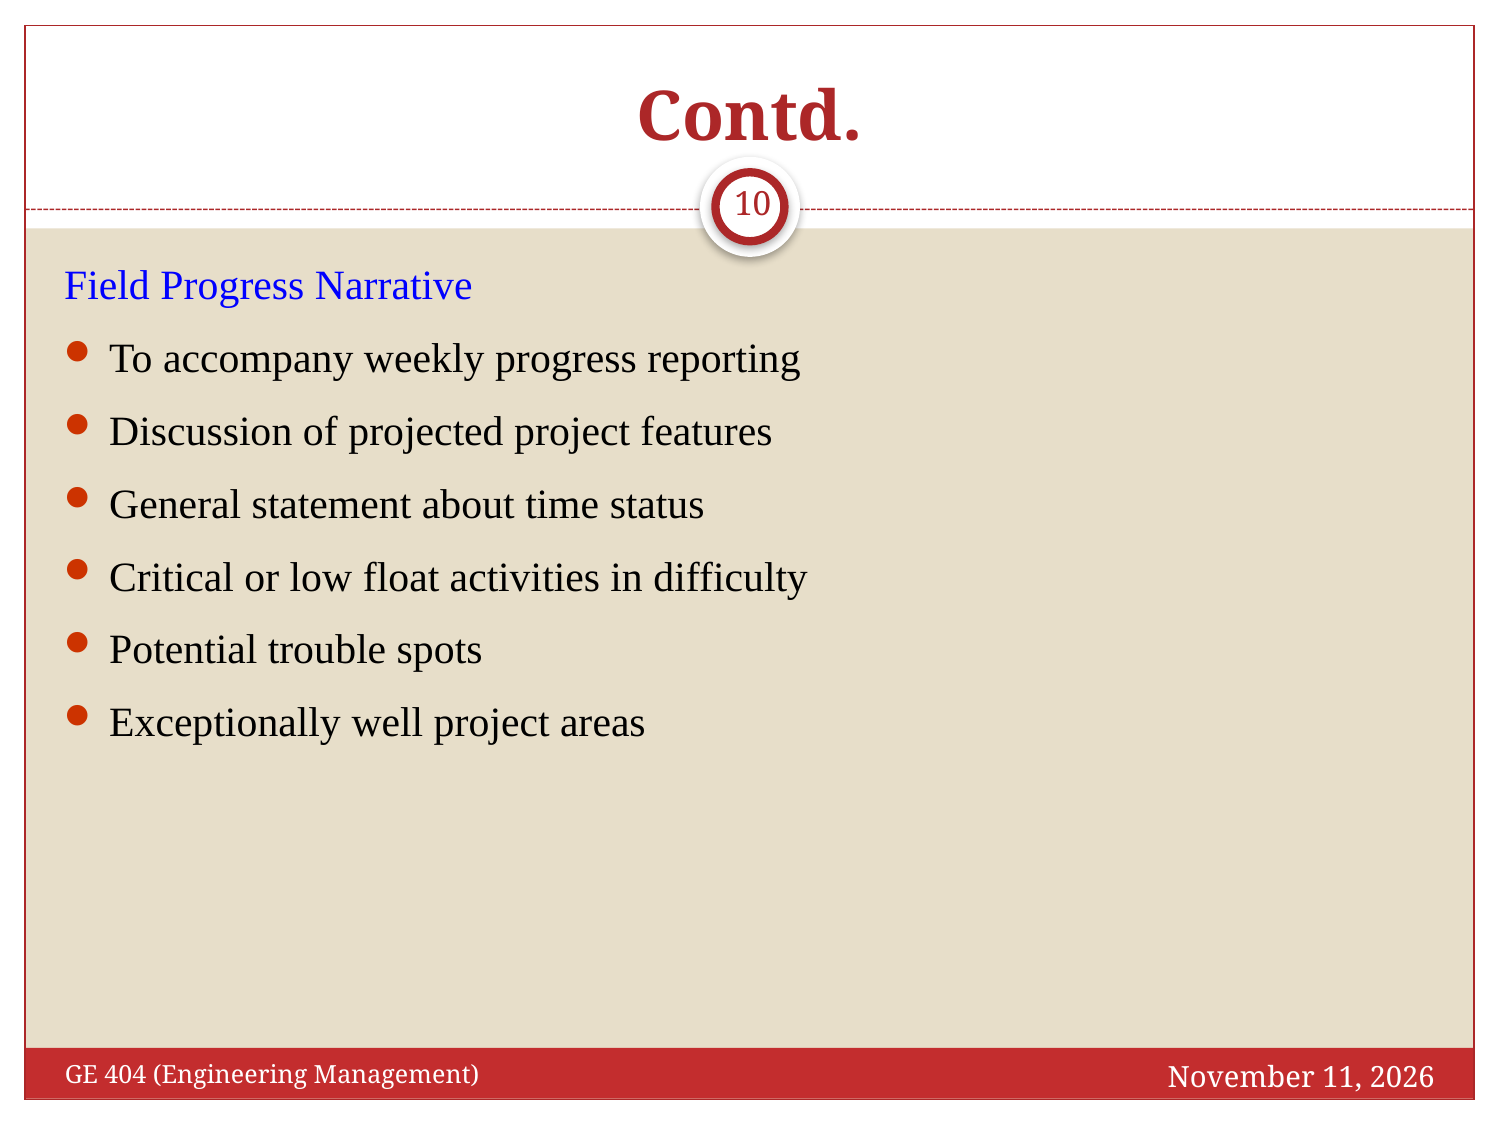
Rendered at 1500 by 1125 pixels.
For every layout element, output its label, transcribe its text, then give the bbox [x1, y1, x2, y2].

list Field Progress Narrative To accompany weekly progress reporting Discussion of projected project features General statement about time status Critical or low float activities in difficulty Potential trouble spots Exceptionally well project areas [49, 250, 1445, 1001]
footer GE 404 (Engineering Management) [50, 1051, 638, 1112]
slide_number 10 [715, 168, 791, 241]
title Contd. [49, 37, 1450, 162]
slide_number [950, 1050, 1450, 1111]
